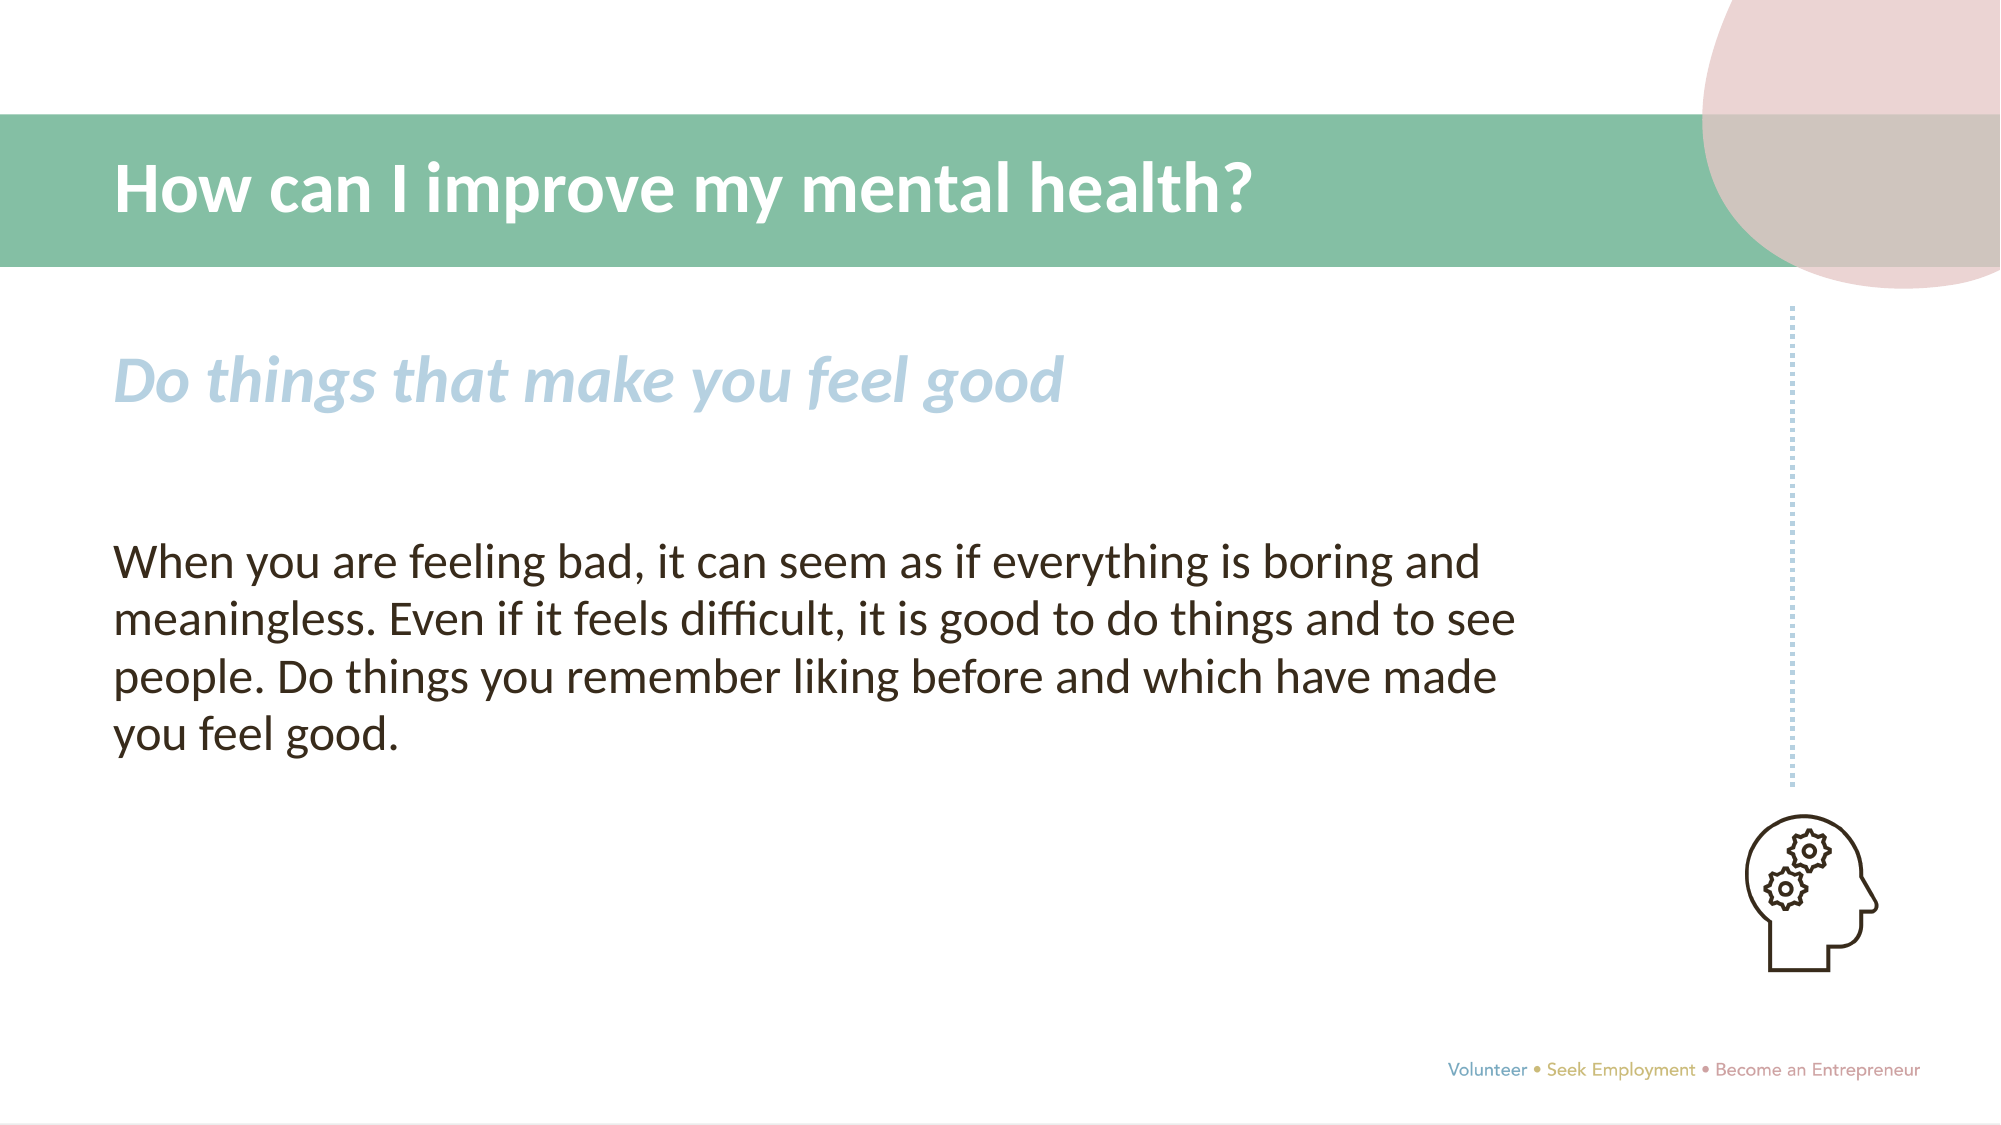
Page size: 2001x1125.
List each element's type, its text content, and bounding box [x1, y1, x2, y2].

picture [1717, 803, 1906, 992]
text_box How can I improve my mental health? [99, 147, 1312, 290]
text_box Do things that make you feel good When you are feeling bad, it can seem as if everything is boring and meaningless. Even if it feels difficult, it is good to do things and to see people. Do things you remember liking before and which have made you feel good. [98, 350, 1581, 975]
picture [1418, 1046, 1971, 1103]
text_box [1702, 0, 2000, 289]
text_box [0, 113, 1797, 268]
